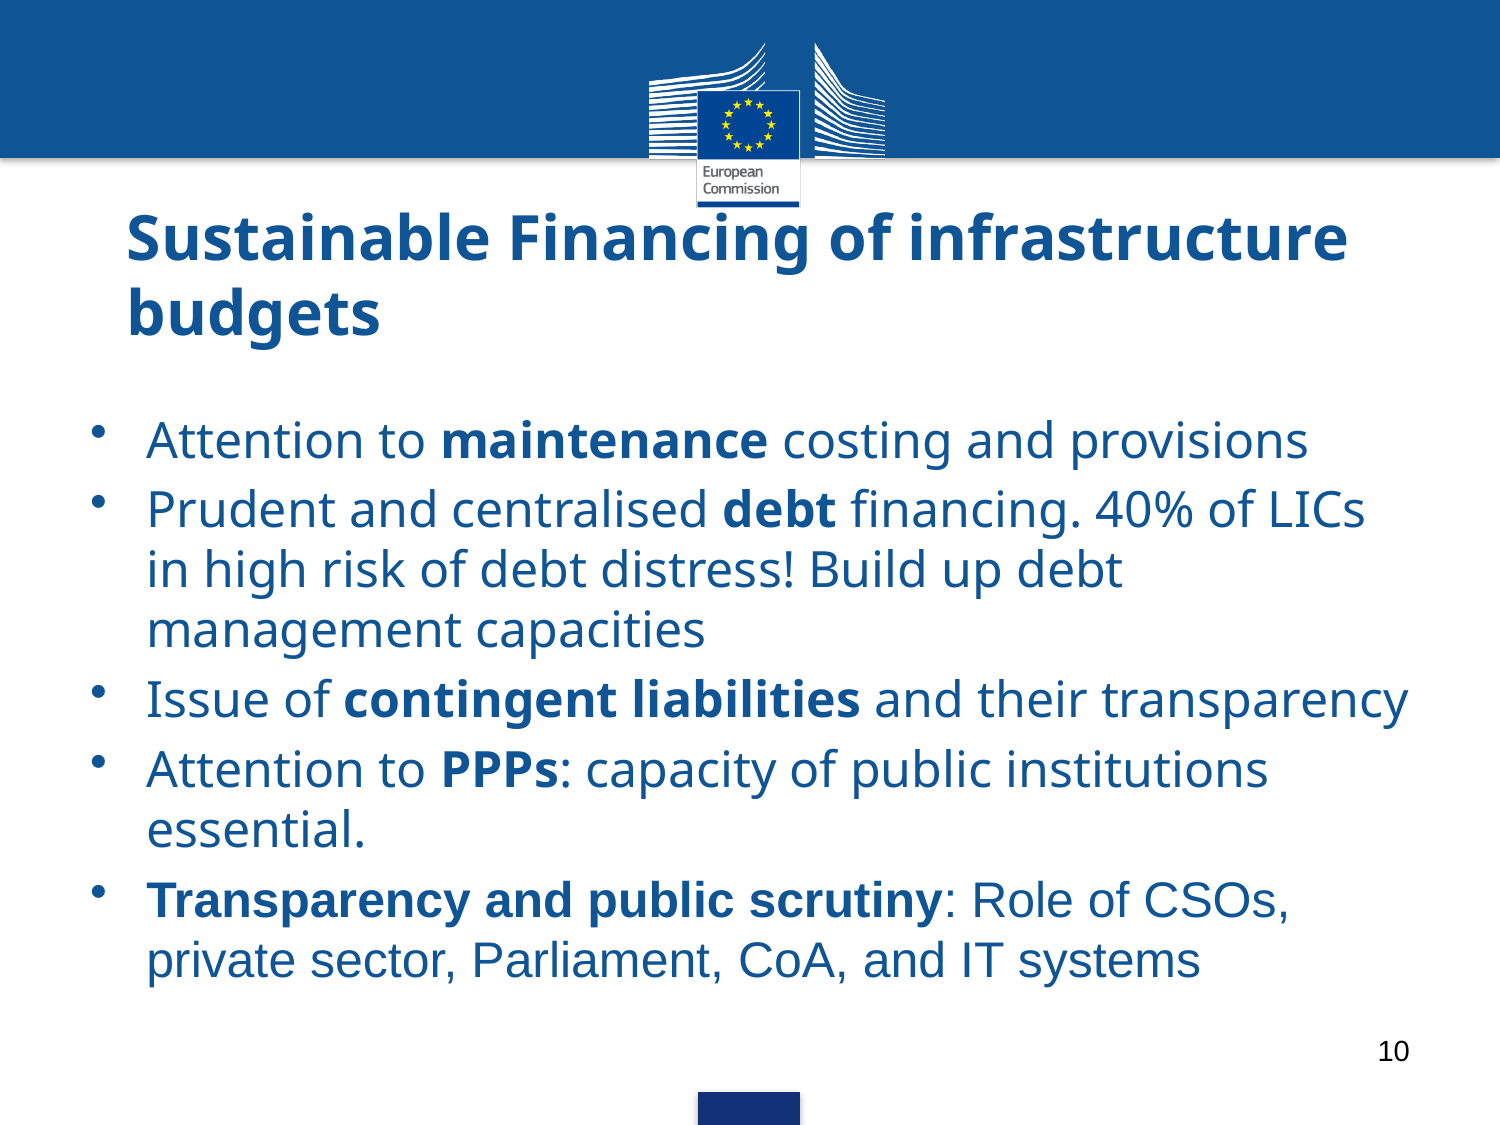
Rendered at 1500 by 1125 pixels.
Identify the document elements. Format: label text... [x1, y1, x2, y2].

list Attention to maintenance costing and provisions Prudent and centralised debt financing. 40% of LICs in high risk of debt distress! Build up debt management capacities Issue of contingent liabilities and their transparency Attention to PPPs: capacity of public institutions essential. Transparency and public scrutiny: Role of CSOs, private sector, Parliament, CoA, and IT systems [75, 400, 1425, 980]
picture [649, 42, 885, 196]
title Sustainable Financing of infrastructure budgets [53, 196, 1404, 350]
slide_number 10 [1074, 1024, 1425, 1103]
